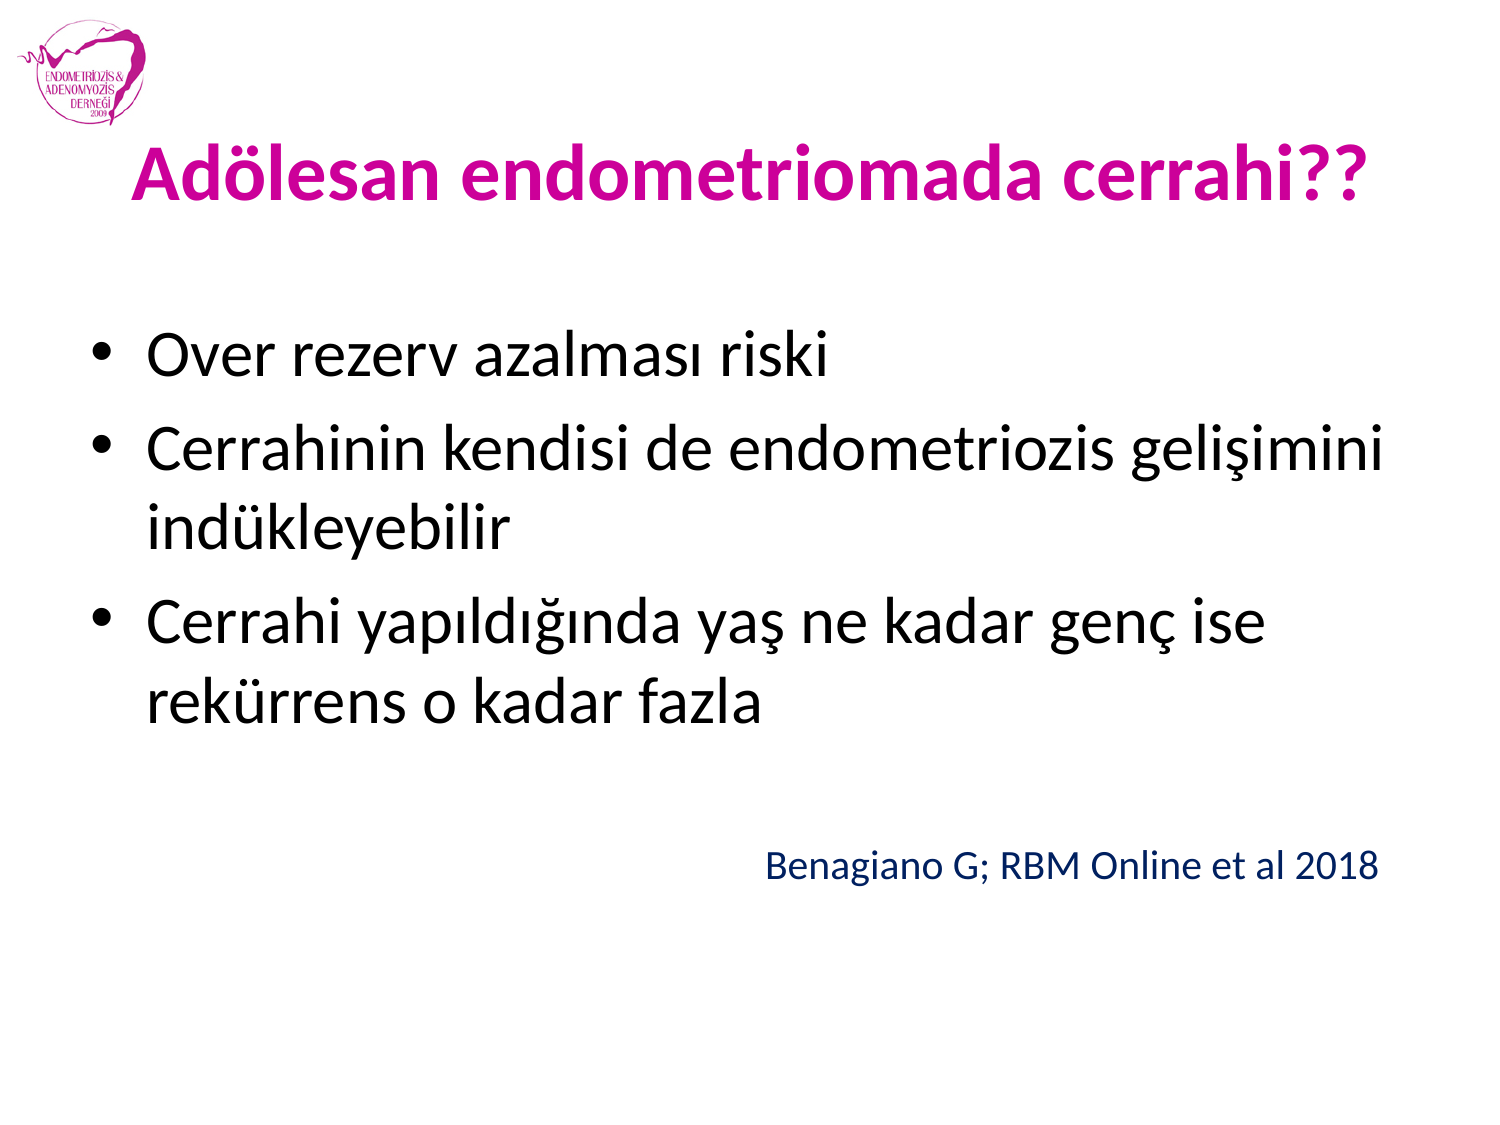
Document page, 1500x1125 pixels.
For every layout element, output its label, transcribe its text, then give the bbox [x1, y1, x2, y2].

picture [17, 14, 153, 130]
list Over rezerv azalması riski Cerrahinin kendisi de endometriozis gelişimini indükleyebilir Cerrahi yapıldığında yaş ne kadar genç ise rekürrens o kadar fazla Benagiano G; RBM Online et al 2018 [75, 302, 1425, 1005]
title Adölesan endometriomada cerrahi?? [76, 74, 1427, 263]
